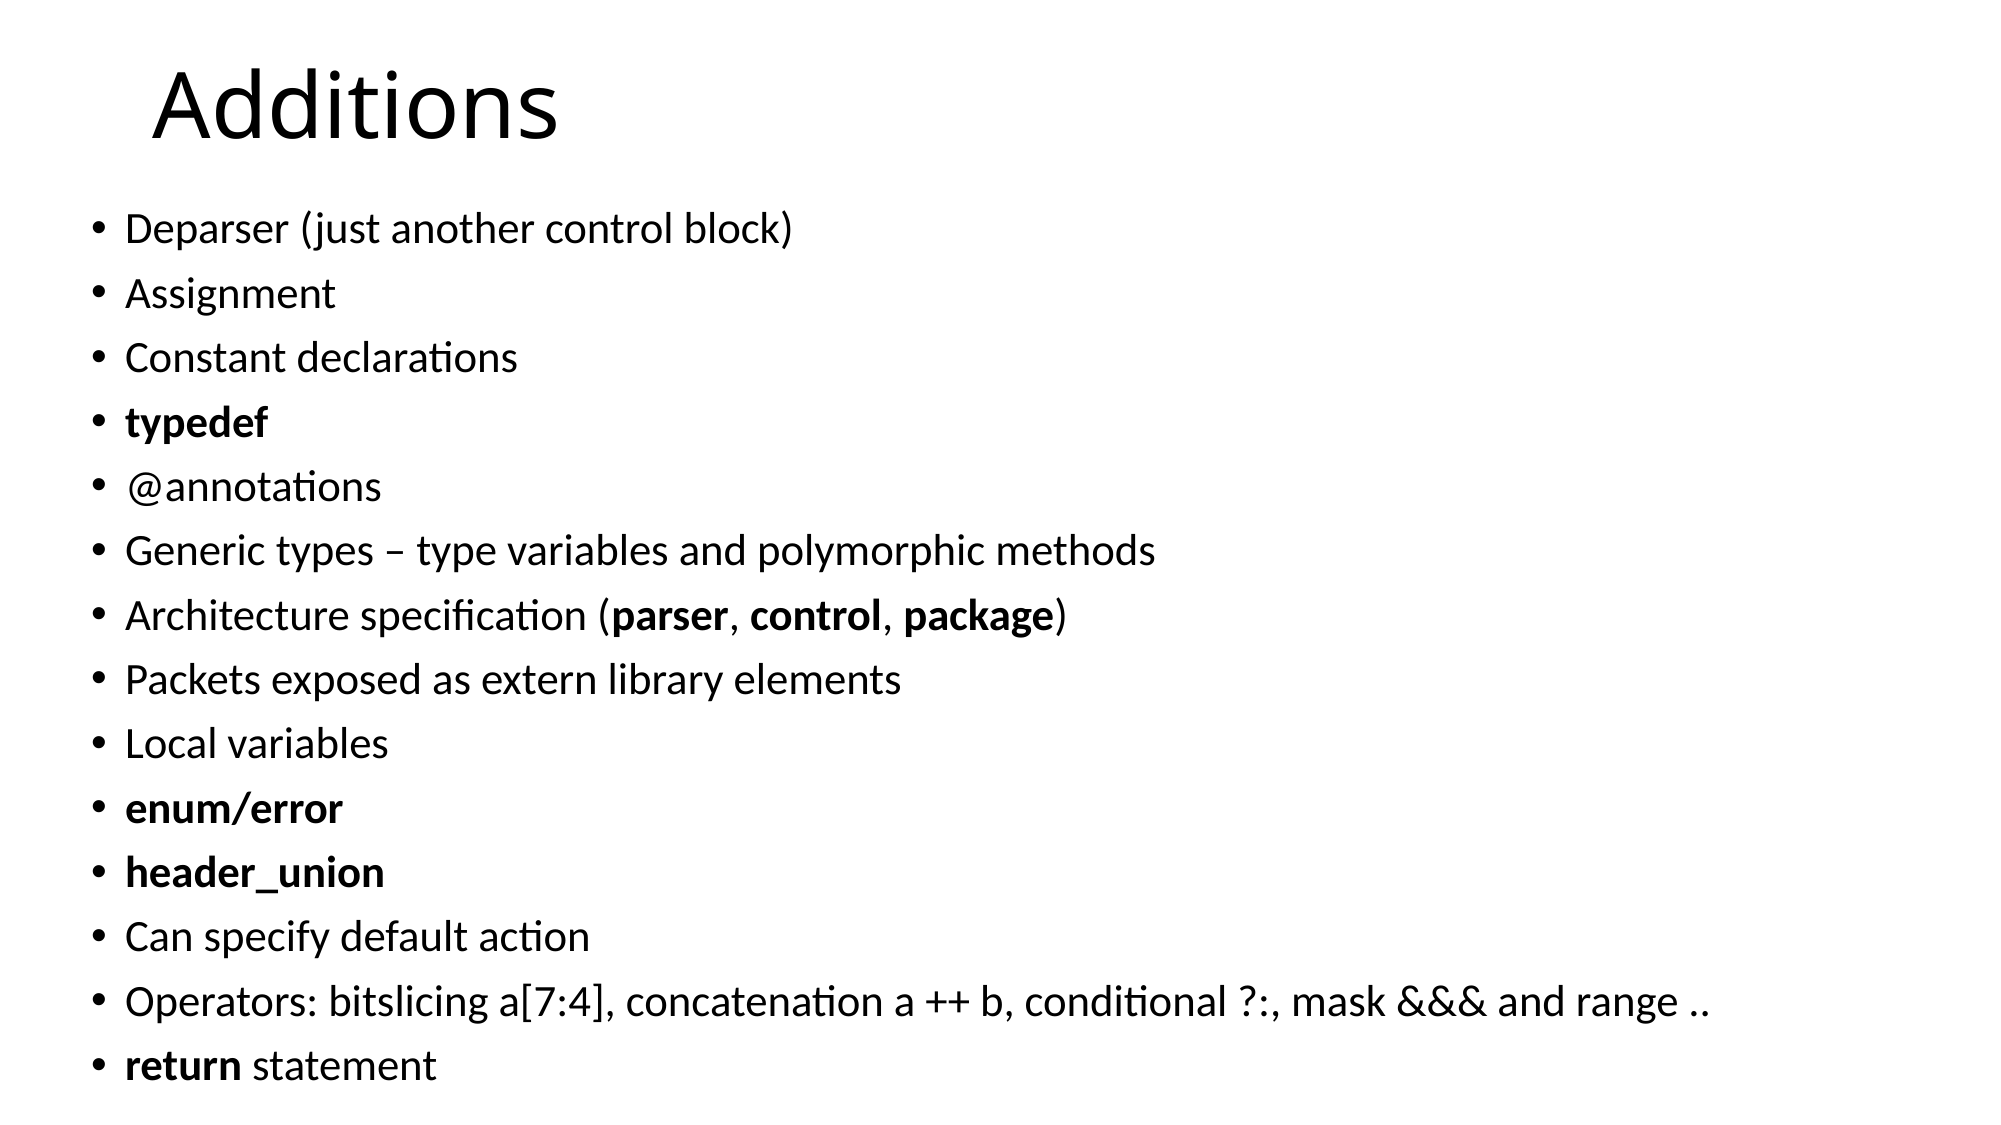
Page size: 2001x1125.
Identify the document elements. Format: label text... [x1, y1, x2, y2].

title Additions [137, 0, 1863, 197]
list Deparser (just another control block) Assignment Constant declarations typedef @annotations Generic types – type variables and polymorphic methods Architecture specification (parser, control, package) Packets exposed as extern library elements Local variables enum/error header_union Can specify default action Operators: bitslicing a[7:4], concatenation a ++ b, conditional ?:, mask &&& and range .. return statement [76, 197, 1922, 1106]
